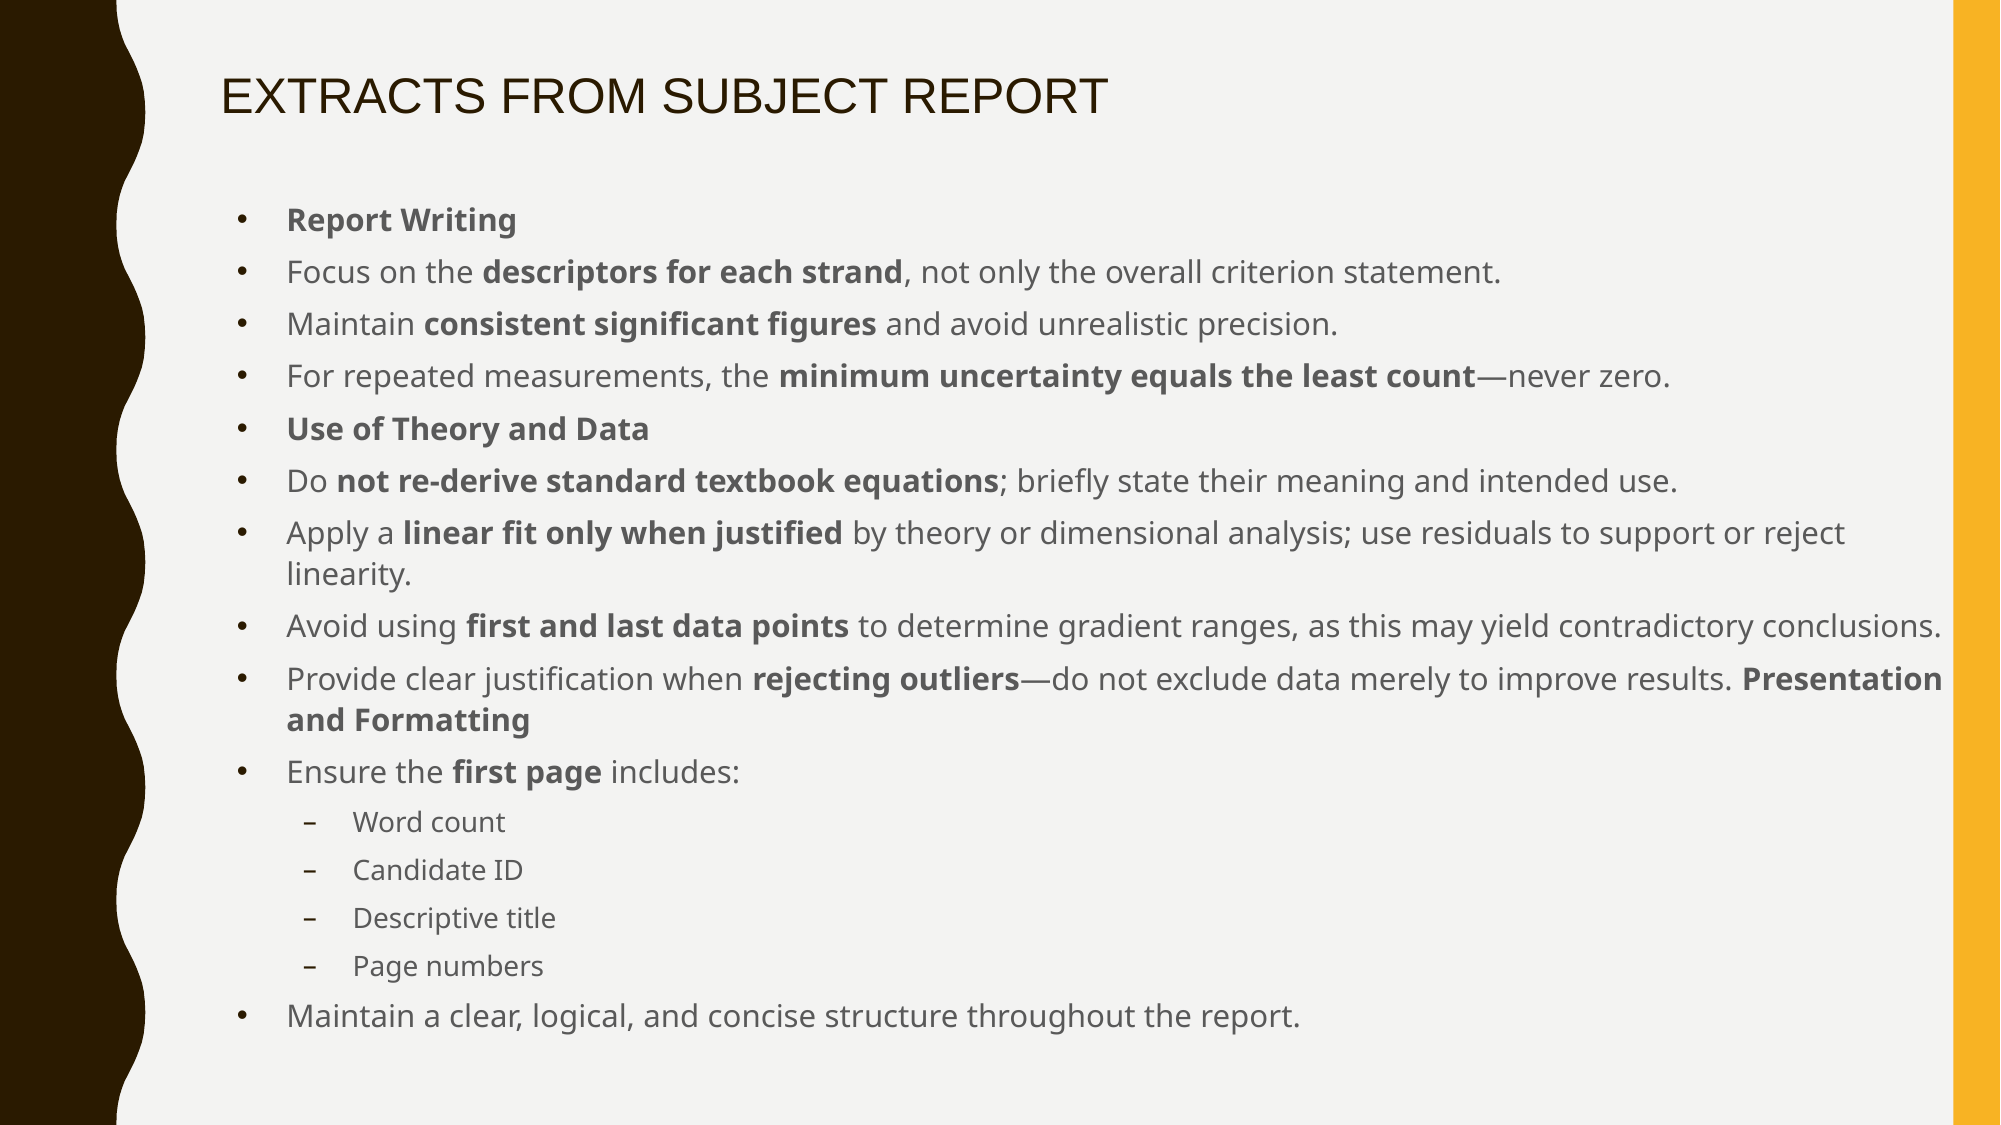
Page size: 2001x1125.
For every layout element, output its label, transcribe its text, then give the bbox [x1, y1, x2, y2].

list Report Writing Focus on the descriptors for each strand, not only the overall criterion statement. Maintain consistent significant figures and avoid unrealistic precision. For repeated measurements, the minimum uncertainty equals the least count—never zero. Use of Theory and Data Do not re-derive standard textbook equations; briefly state their meaning and intended use. Apply a linear fit only when justified by theory or dimensional analysis; use residuals to support or reject linearity. Avoid using first and last data points to determine gradient ranges, as this may yield contradictory conclusions. Provide clear justification when rejecting outliers—do not exclude data merely to improve results. Presentation and Formatting Ensure the first page includes: Word count Candidate ID Descriptive title Page numbers Maintain a clear, logical, and concise structure throughout the report. [205, 188, 1971, 1063]
title EXTRACTS FROM SUBJECT REPORT [205, 62, 1929, 188]
